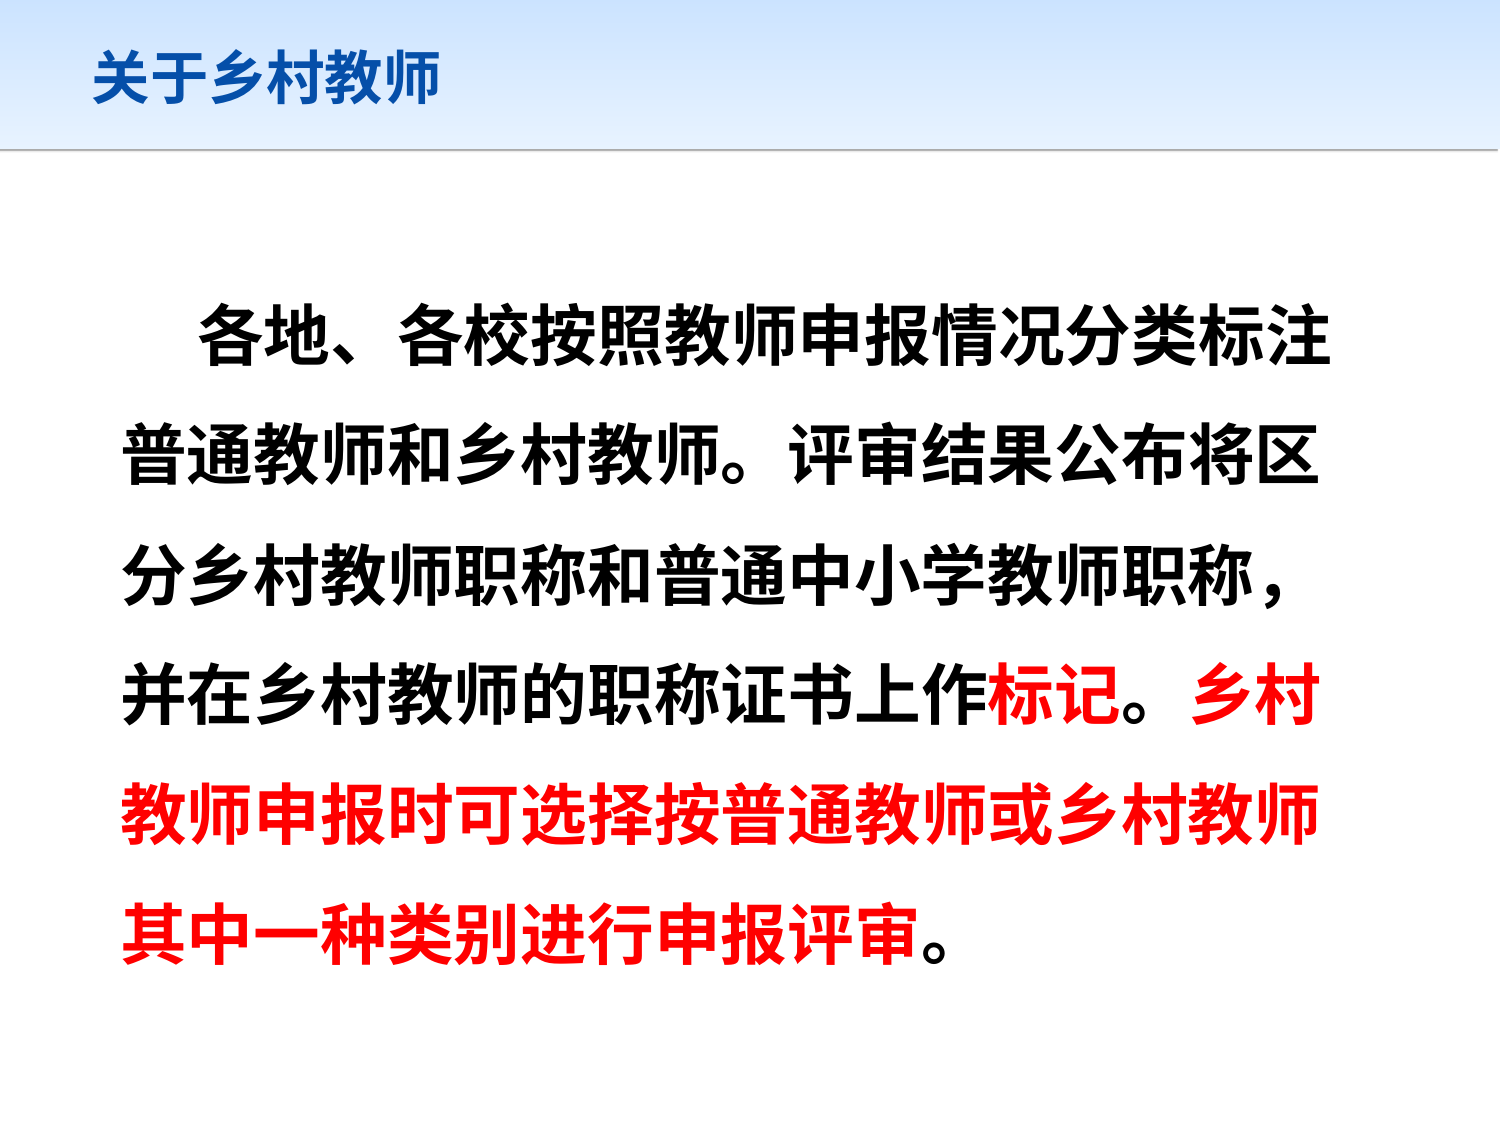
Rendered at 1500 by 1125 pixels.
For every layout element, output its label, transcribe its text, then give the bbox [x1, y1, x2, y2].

title 关于乡村教师 [76, 23, 1424, 131]
text_box 各地、各校按照教师申报情况分类标注普通教师和乡村教师。评审结果公布将区分乡村教师职称和普通中小学教师职称，并在乡村教师的职称证书上作标记。乡村教师申报时可选择按普通教师或乡村教师其中一种类别进行申报评审。 [105, 246, 1358, 981]
